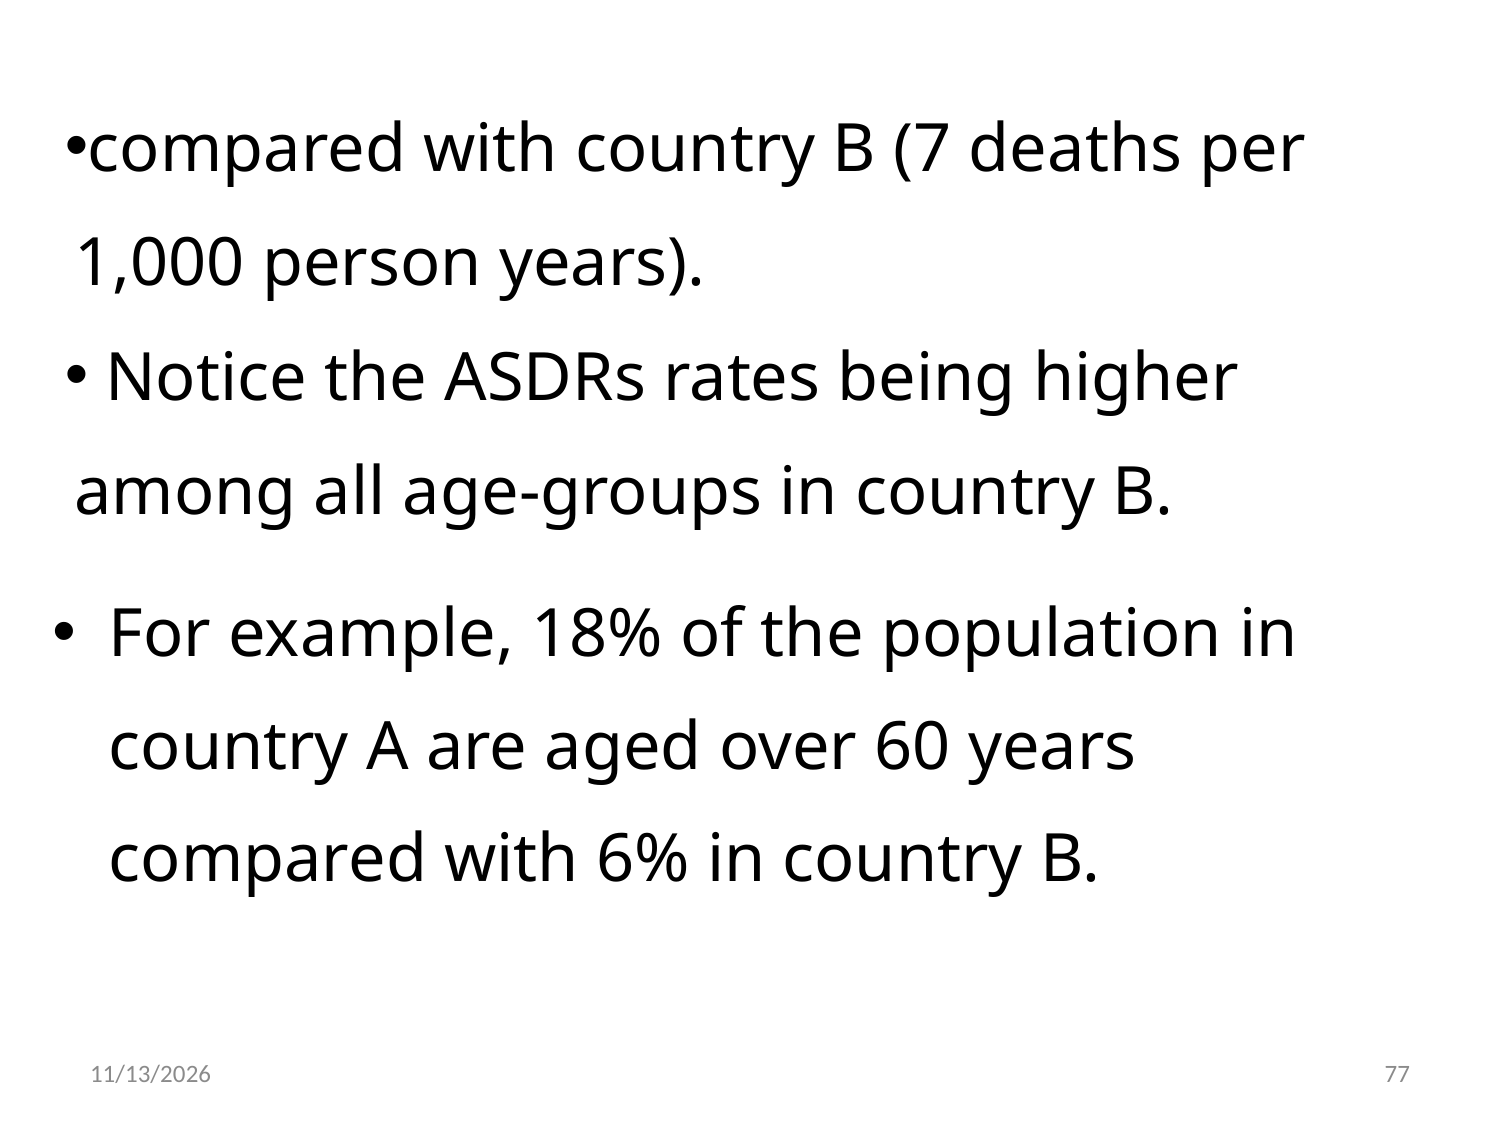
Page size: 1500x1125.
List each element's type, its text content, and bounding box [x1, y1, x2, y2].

text_box compared with country B (7 deaths per 1,000 person years). Notice the ASDRs rates being higher among all age-groups in country B. [49, 62, 1475, 536]
text_box For example, 18% of the population in country A are aged over 60 years compared with 6% in country B. [37, 549, 1450, 903]
slide_number 77 [1074, 1042, 1425, 1103]
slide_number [75, 1042, 425, 1103]
